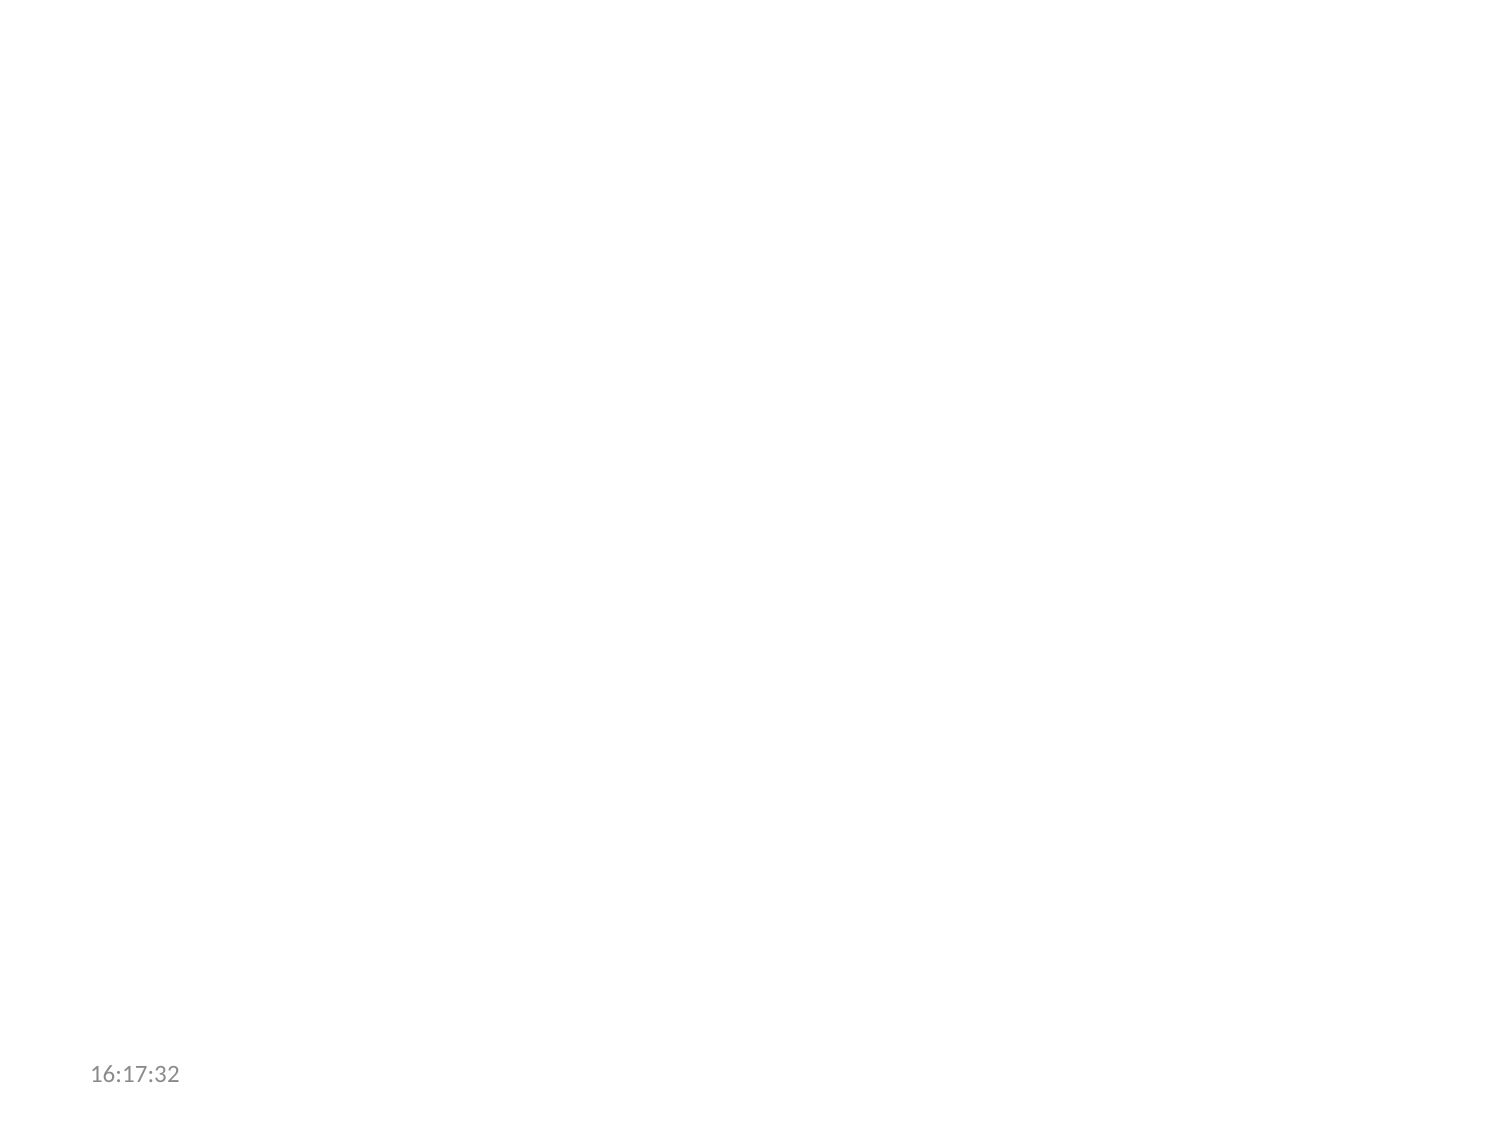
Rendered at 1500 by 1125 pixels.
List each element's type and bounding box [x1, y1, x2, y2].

slide_number [75, 1042, 425, 1103]
